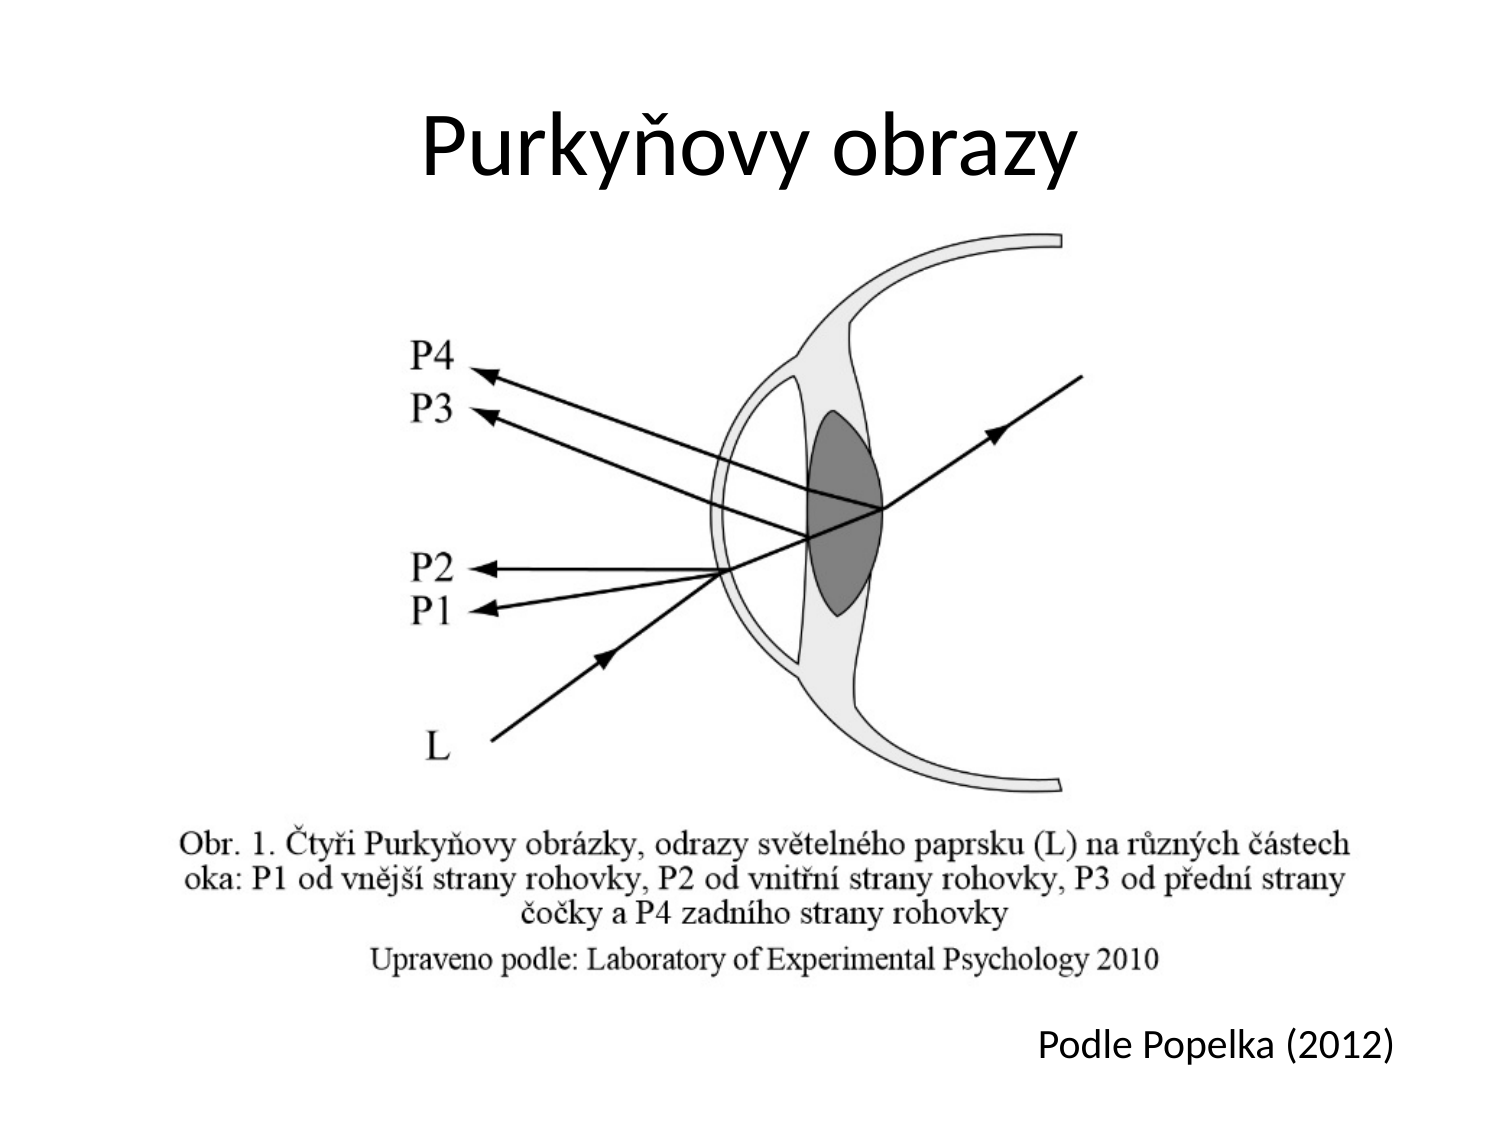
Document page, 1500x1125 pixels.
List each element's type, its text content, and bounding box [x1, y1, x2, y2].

picture [123, 212, 1411, 1015]
text_box Podle Popelka (2012) [855, 1023, 1411, 1097]
title Purkyňovy obrazy [75, 45, 1425, 233]
